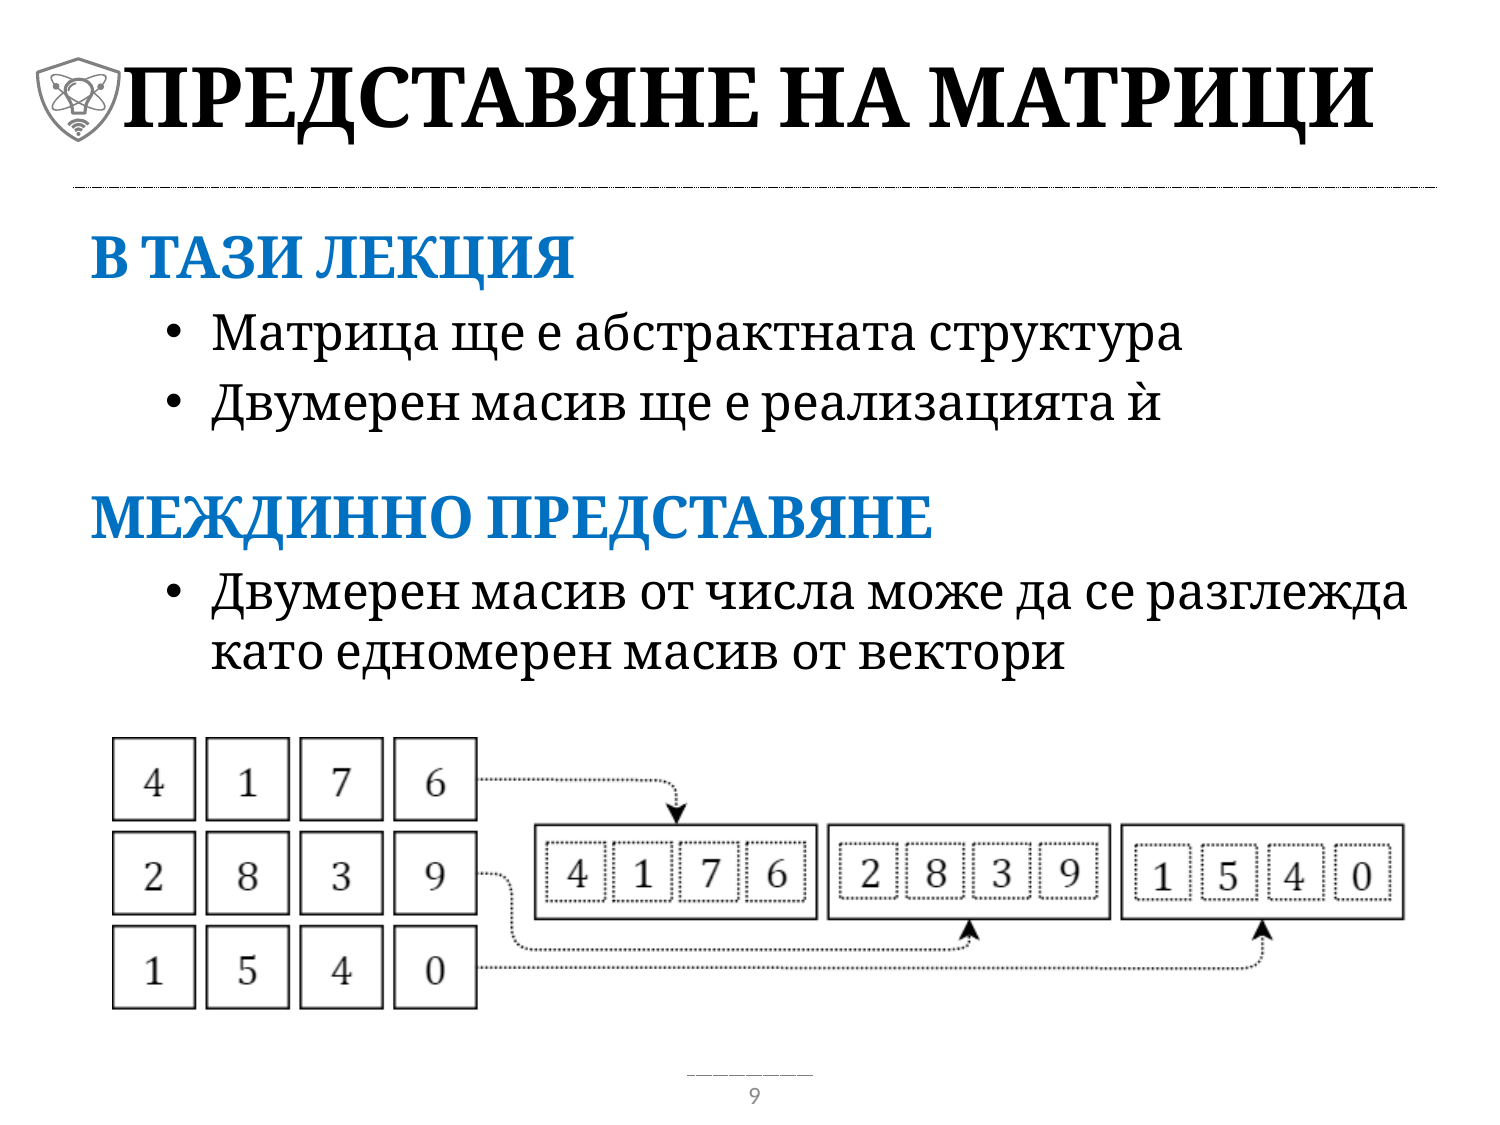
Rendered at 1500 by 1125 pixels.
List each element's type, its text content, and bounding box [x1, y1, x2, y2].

title Представяне на матрици [0, 0, 1500, 188]
slide_number 9 [579, 1065, 930, 1125]
picture [112, 737, 1407, 1013]
list В тази лекция Матрица ще е абстрактната структура Двумерен масив ще е реализацията ѝ Междинно представяне Двумерен масив от числа може да се разглежда като едномерен масив от вектори [75, 212, 1450, 1063]
